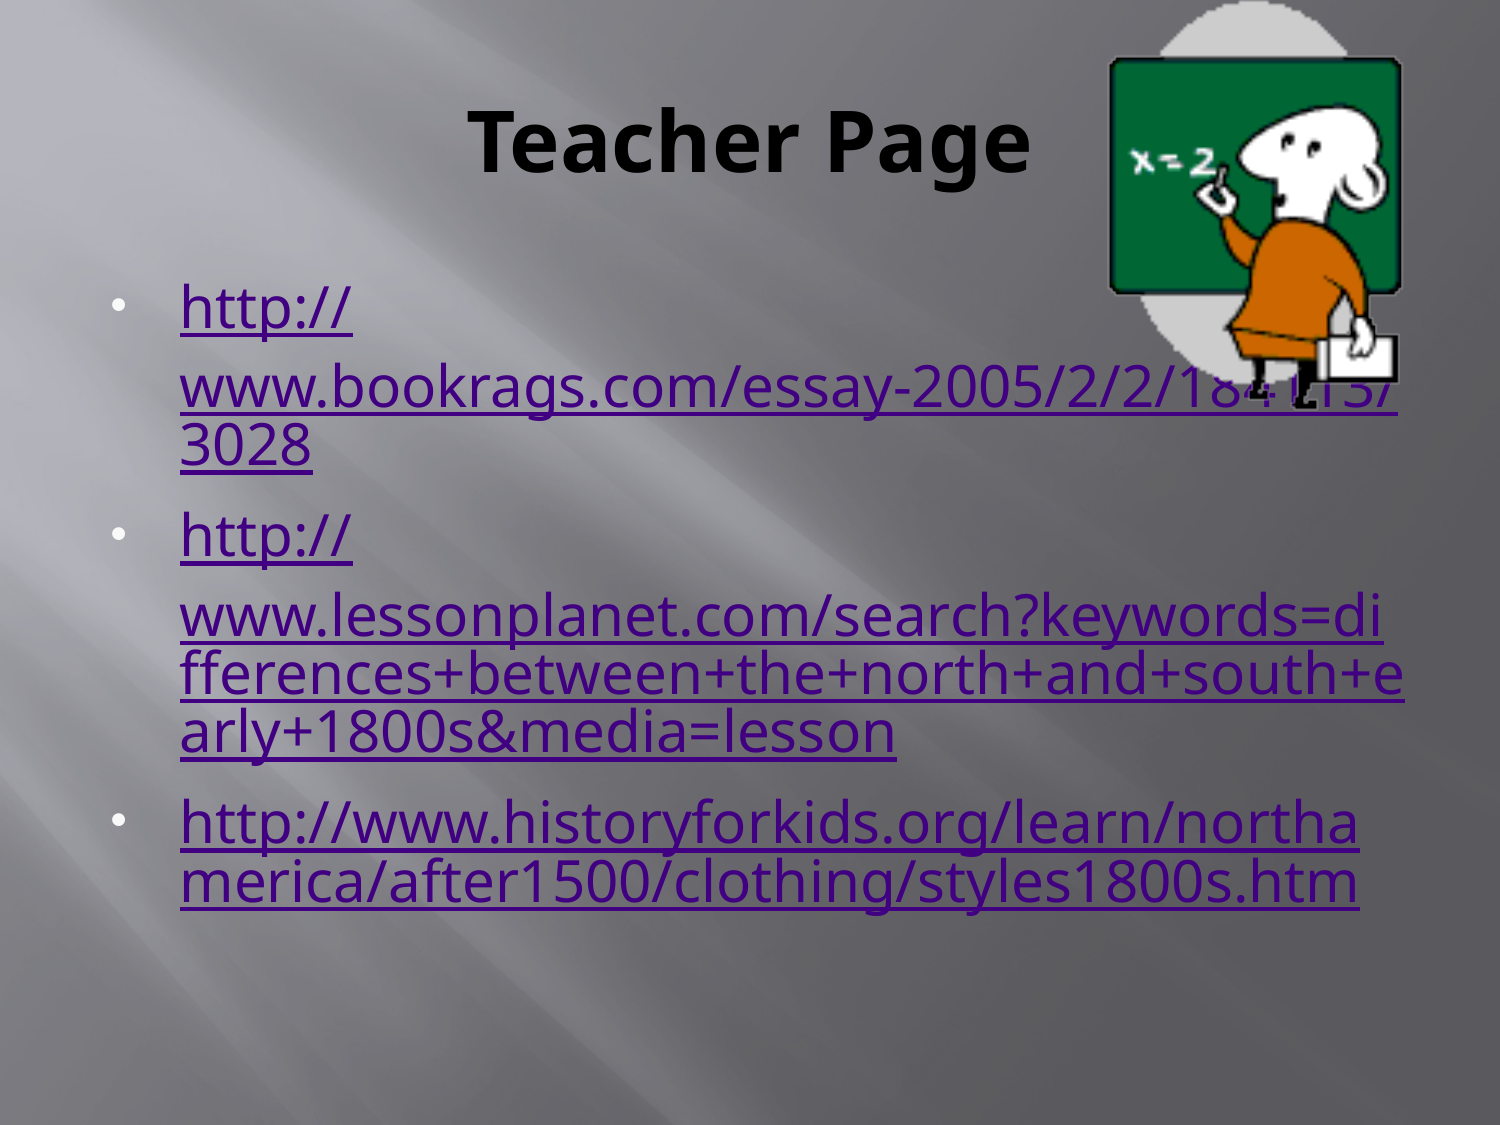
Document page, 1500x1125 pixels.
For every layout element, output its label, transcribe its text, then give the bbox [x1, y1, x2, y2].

picture [1099, 0, 1413, 414]
title Teacher Page [75, 45, 1099, 233]
list http://www.bookrags.com/essay-2005/2/2/184113/3028 http://www.lessonplanet.com/search?keywords=differences+between+the+north+and+south+early+1800s&media=lesson http://www.historyforkids.org/learn/northamerica/after1500/clothing/styles1800s.htm [75, 262, 1425, 1035]
